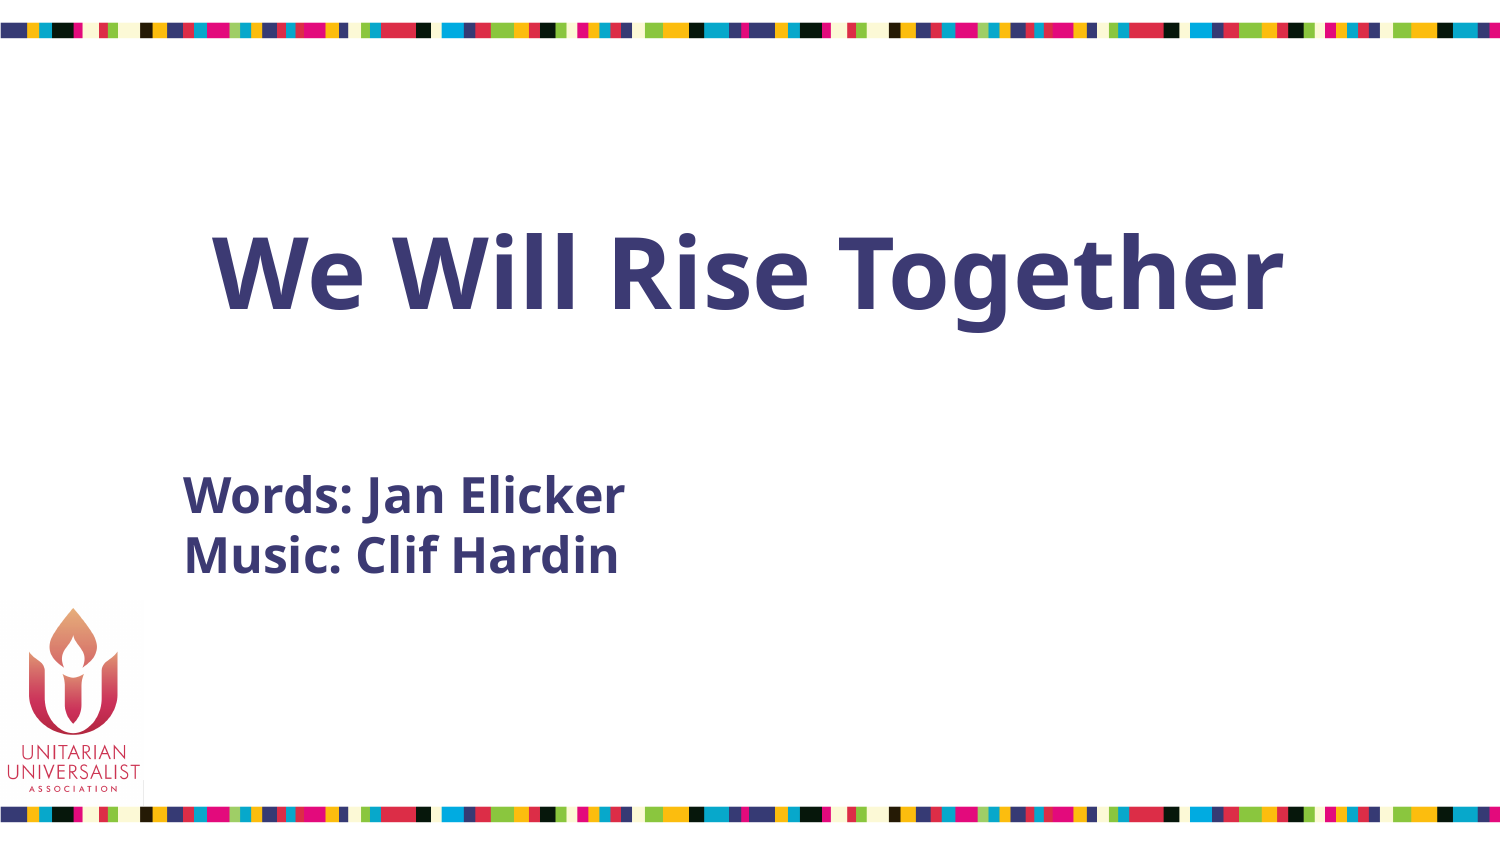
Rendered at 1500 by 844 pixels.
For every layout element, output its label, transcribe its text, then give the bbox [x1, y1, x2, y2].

text_box Words: Jan Elicker Music: Clif Hardin [168, 448, 1495, 659]
text_box We Will Rise Together [74, 75, 1425, 345]
picture [0, 600, 1500, 824]
picture [0, 22, 1500, 40]
